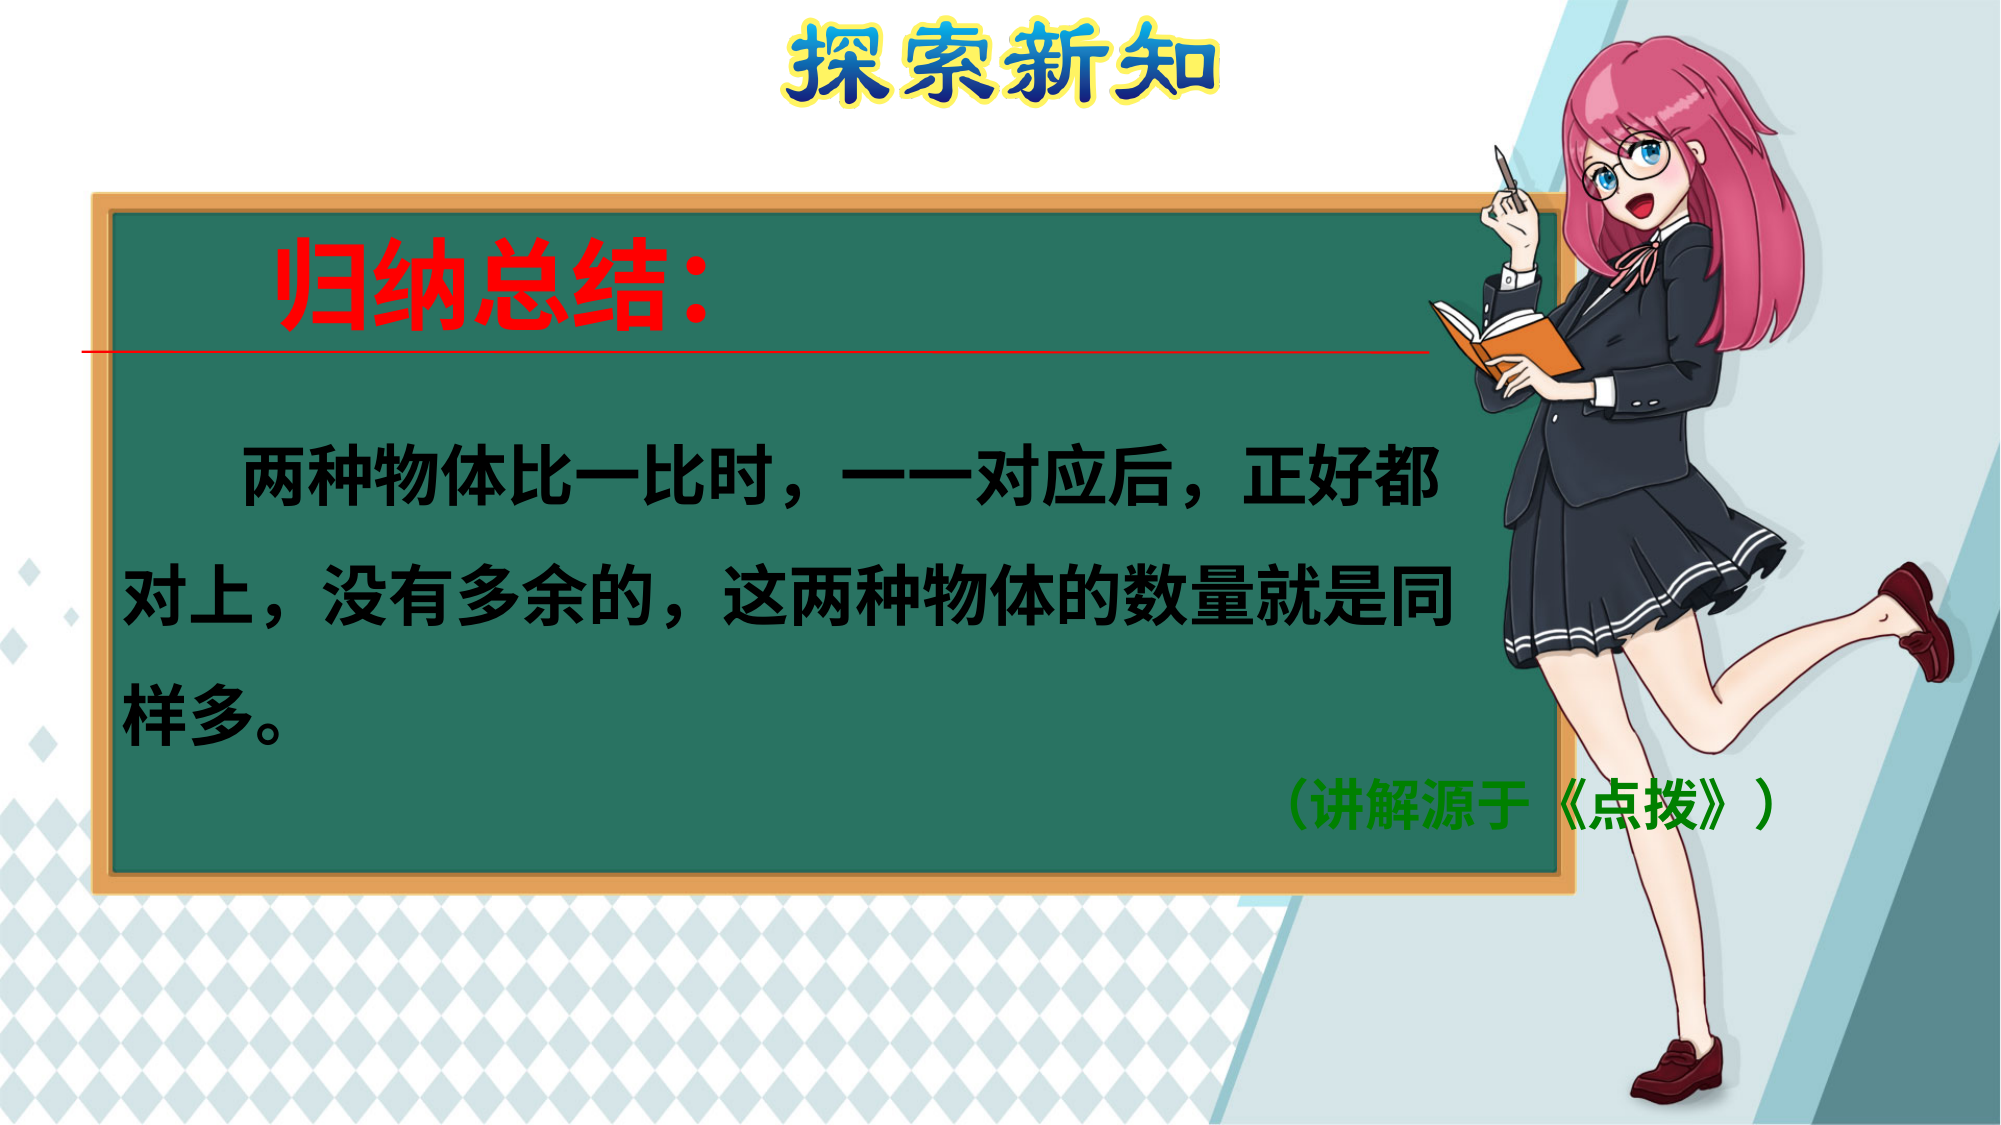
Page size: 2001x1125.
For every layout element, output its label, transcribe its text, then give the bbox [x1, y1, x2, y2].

picture [0, 0, 2001, 1125]
text_box 归纳总结： [256, 215, 787, 351]
text_box 两种物体比一比时，一一对应后，正好都对上，没有多余的，这两种物体的数量就是同样多。 [106, 386, 1511, 761]
text_box （讲解源于《点拨》） [1239, 762, 1825, 844]
